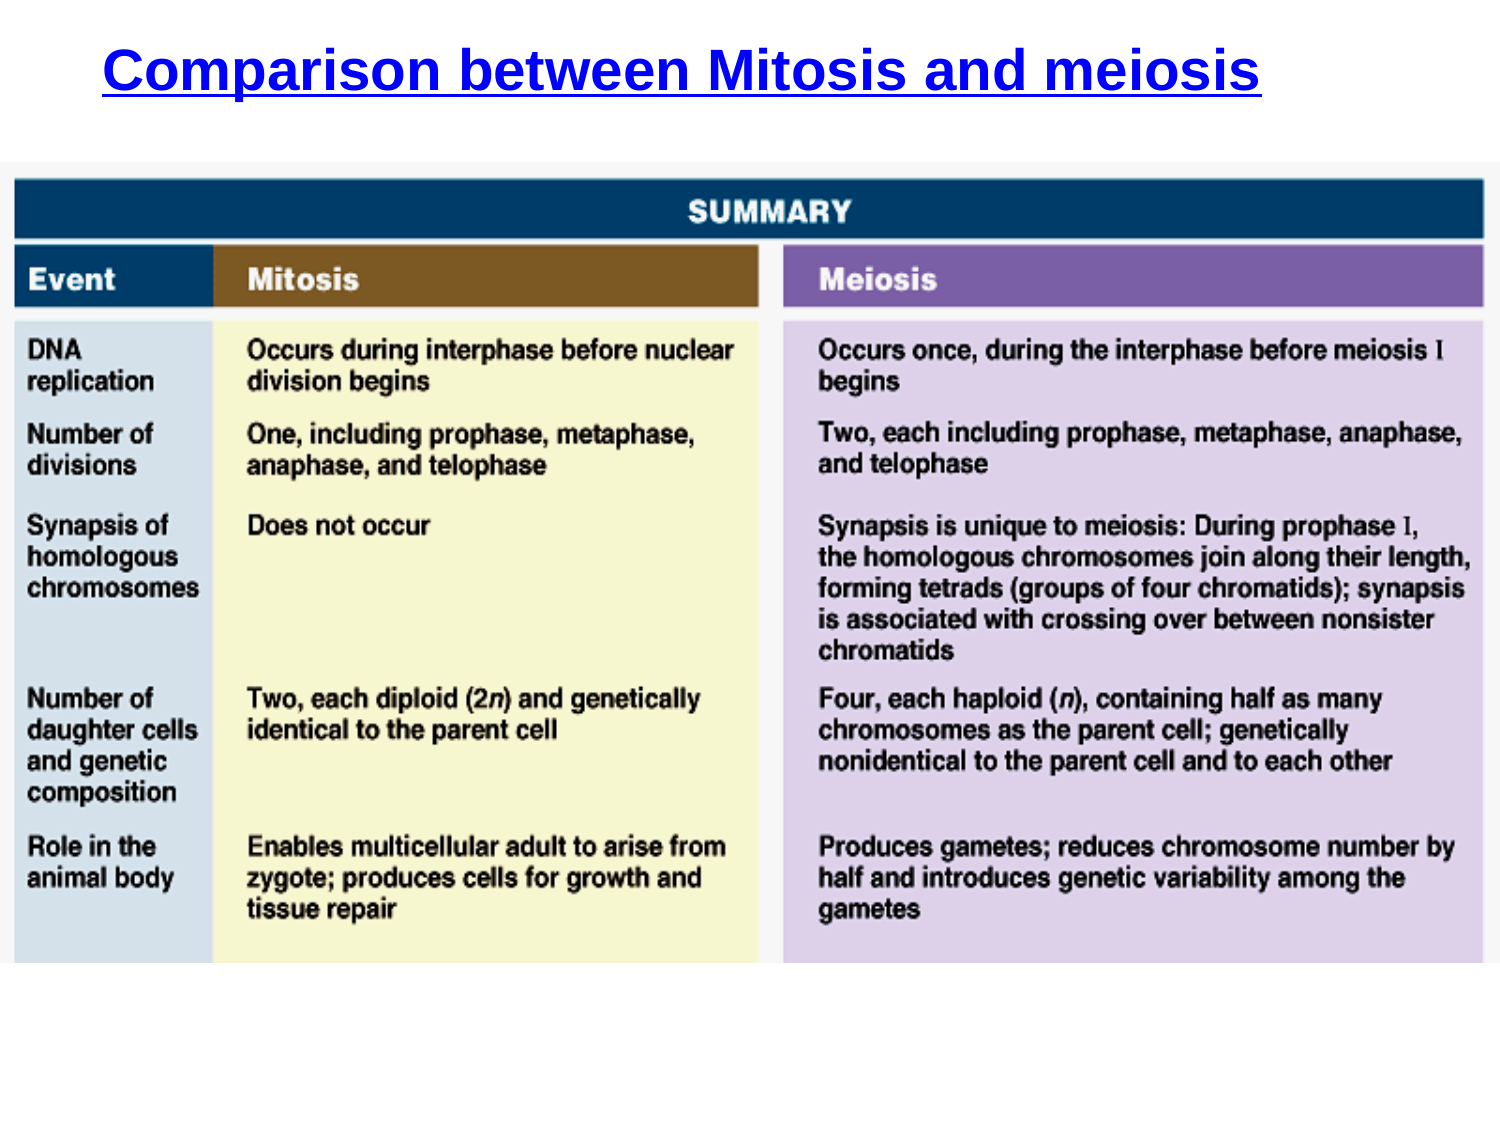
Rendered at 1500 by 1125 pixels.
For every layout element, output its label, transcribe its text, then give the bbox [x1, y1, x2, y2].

text_box Comparison between Mitosis and meiosis [87, 24, 1350, 110]
picture [0, 161, 1500, 963]
